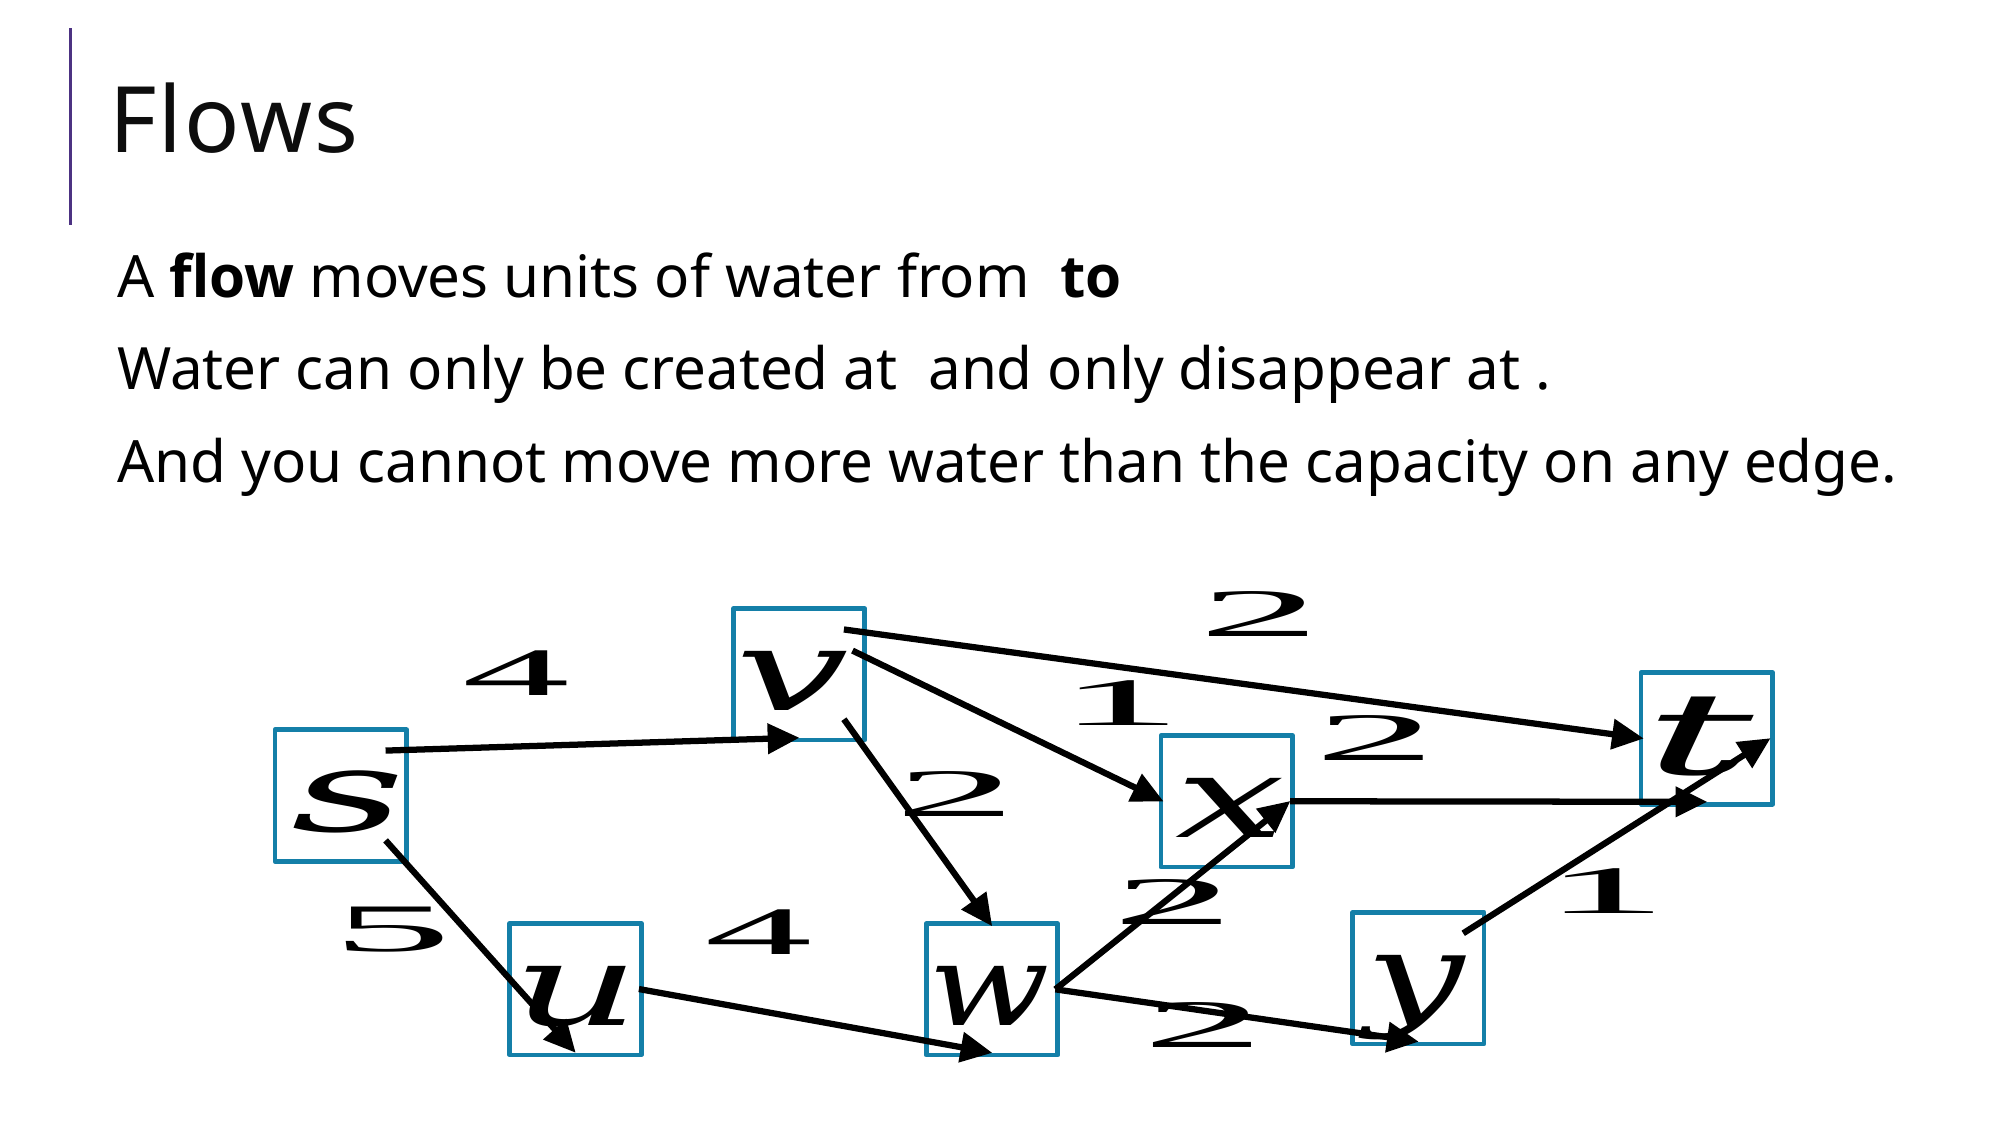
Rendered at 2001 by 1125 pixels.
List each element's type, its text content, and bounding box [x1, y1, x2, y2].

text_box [385, 840, 513, 990]
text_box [1289, 738, 1644, 802]
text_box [852, 701, 1183, 757]
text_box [1462, 782, 1663, 934]
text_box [1055, 977, 1356, 990]
title Flows [94, 43, 1930, 210]
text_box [843, 629, 1663, 694]
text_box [843, 718, 993, 927]
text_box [385, 674, 736, 751]
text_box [1055, 845, 1182, 974]
